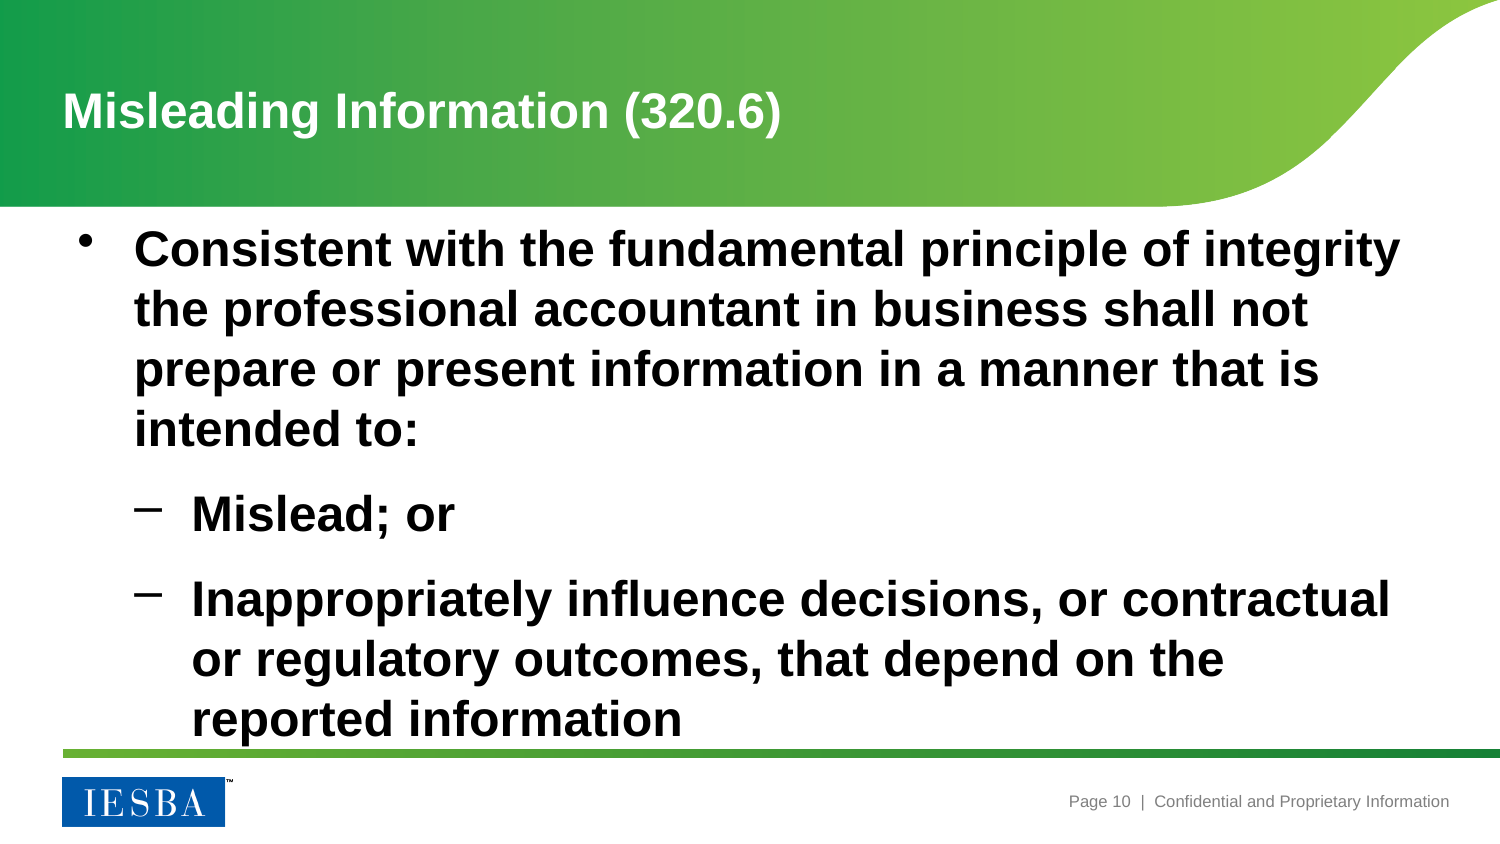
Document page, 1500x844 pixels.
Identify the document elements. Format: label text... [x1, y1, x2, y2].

list Consistent with the fundamental principle of integrity the professional accountant in business shall not prepare or present information in a manner that is intended to: Mislead; or Inappropriately influence decisions, or contractual or regulatory outcomes, that depend on the reported information [62, 209, 1450, 712]
picture [0, 0, 1500, 207]
title Misleading Information (320.6) [62, 75, 1300, 142]
picture [62, 777, 233, 827]
